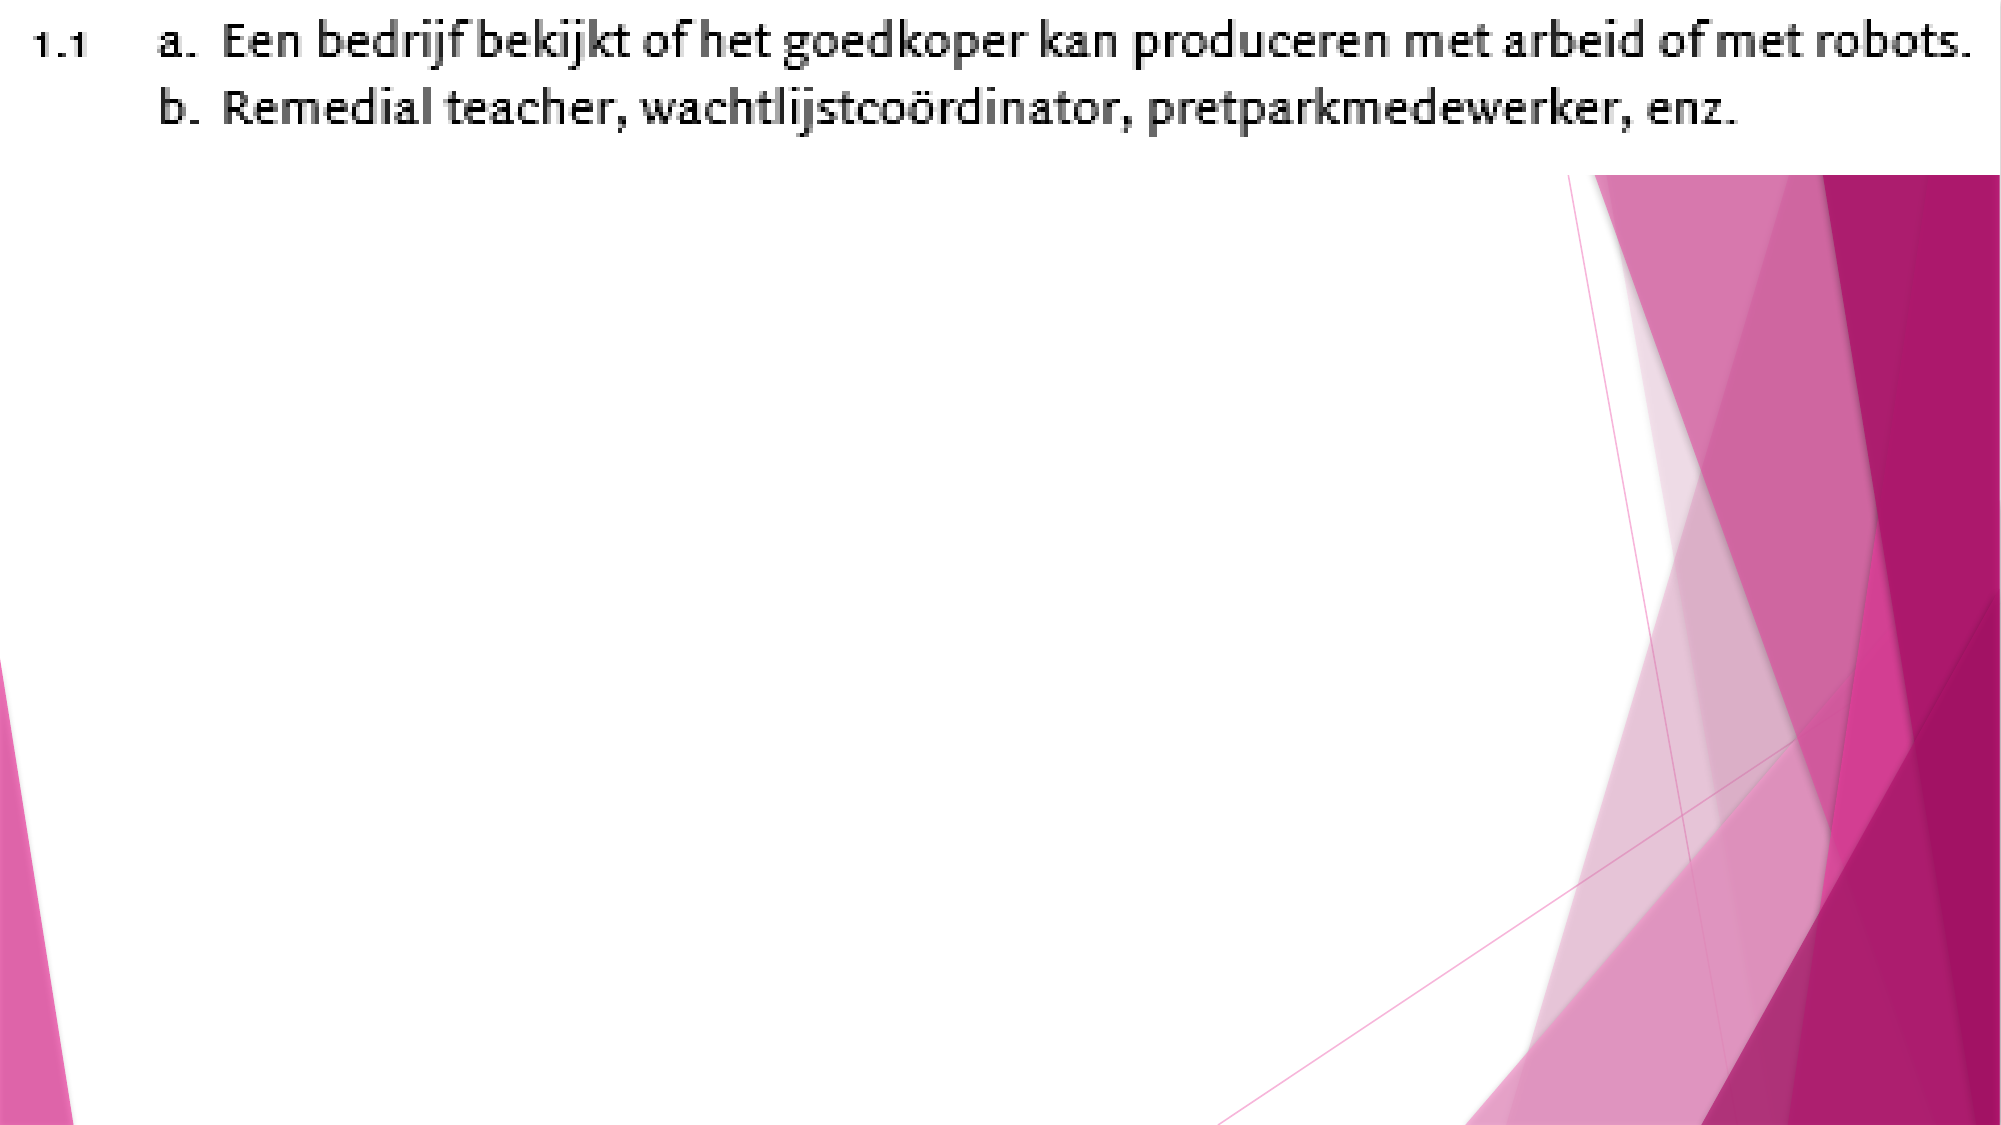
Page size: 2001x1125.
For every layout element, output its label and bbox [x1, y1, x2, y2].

picture [0, 0, 2000, 175]
